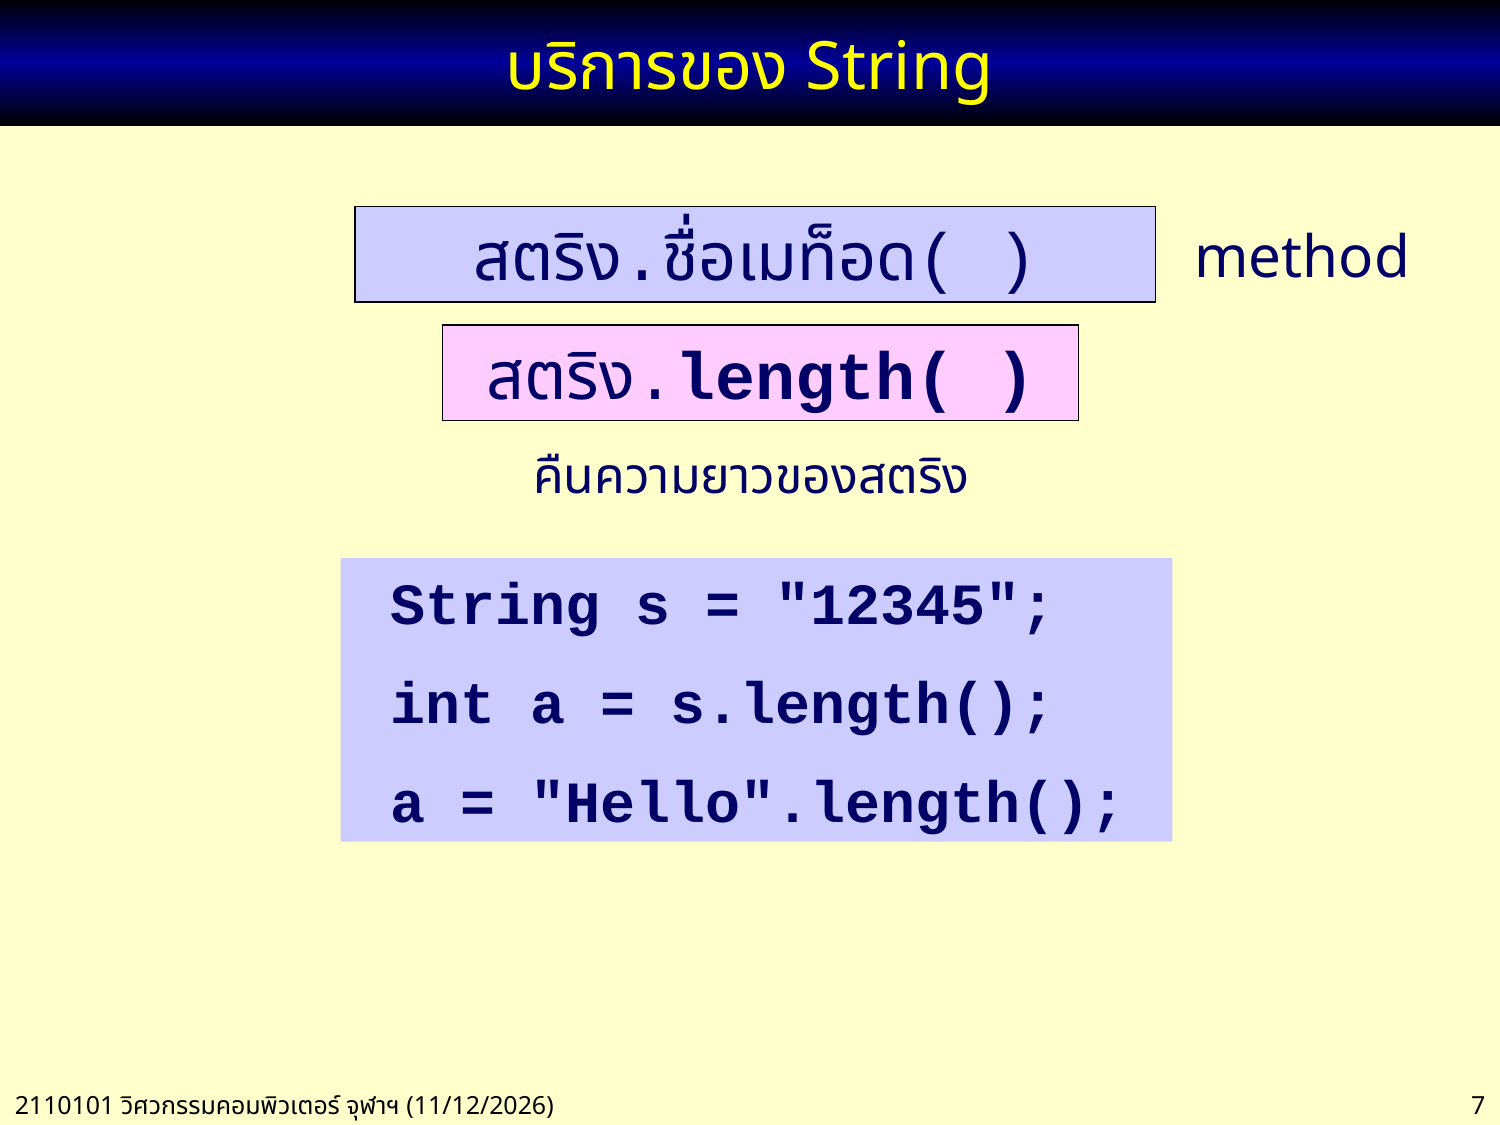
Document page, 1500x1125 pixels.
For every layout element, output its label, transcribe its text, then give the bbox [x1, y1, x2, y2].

text_box สตริง.ชื่อเมท็อด( ) [355, 206, 1156, 302]
text_box สตริง.length( ) [442, 325, 1079, 421]
text_box method [1177, 211, 1427, 297]
title บริการของ String [0, 0, 1500, 126]
text_box String s = "12345"; int a = s.length(); a = "Hello".length(); [340, 558, 1173, 842]
text_box คืนความยาวของสตริง [437, 435, 1066, 511]
